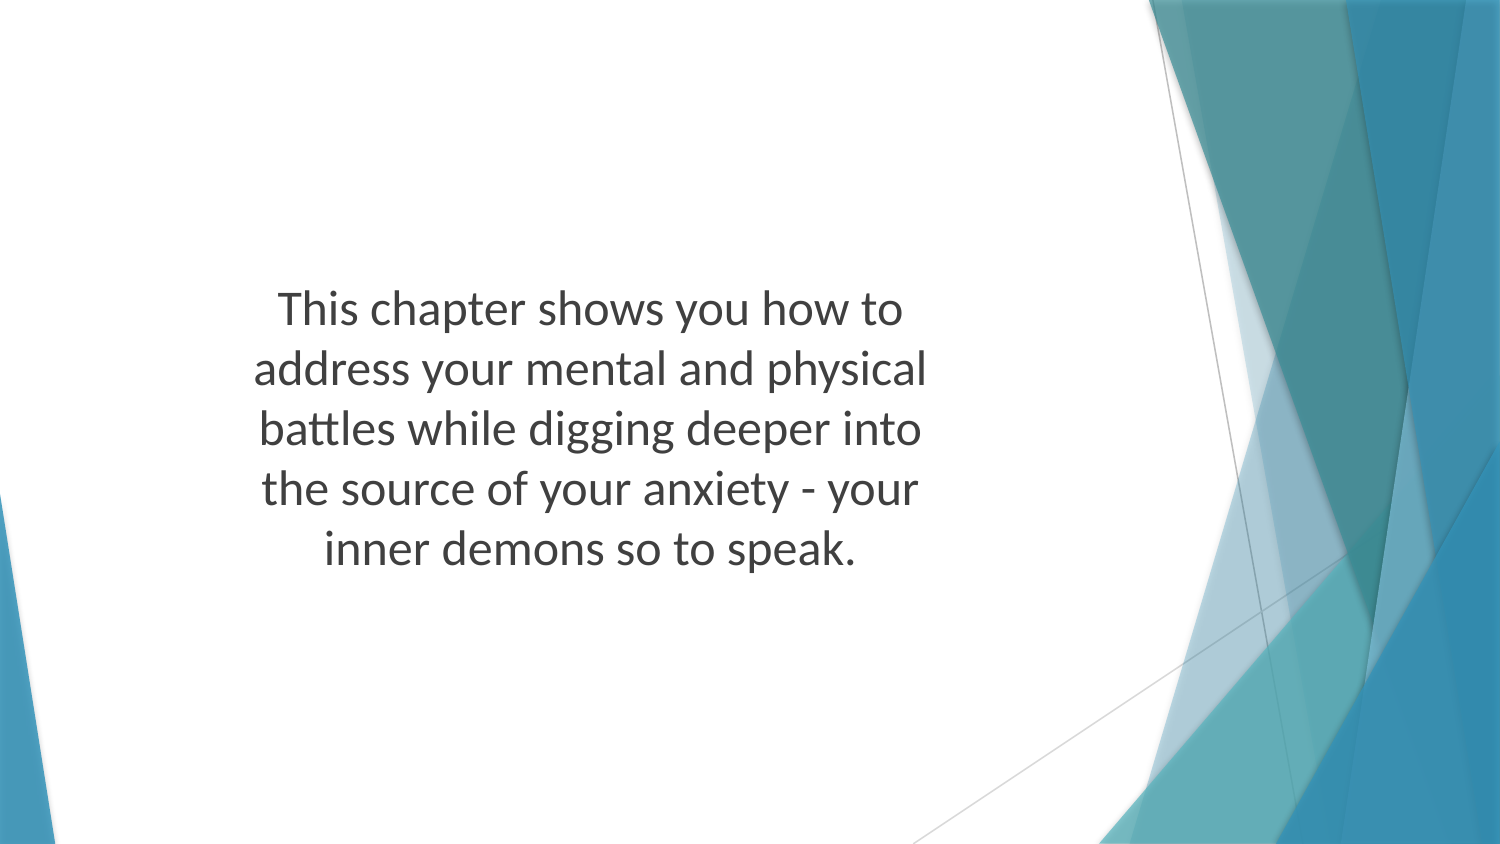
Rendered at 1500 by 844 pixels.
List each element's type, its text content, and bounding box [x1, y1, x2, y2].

list This chapter shows you how to address your mental and physical battles while digging deeper into the source of your anxiety - your inner demons so to speak. [218, 268, 963, 623]
